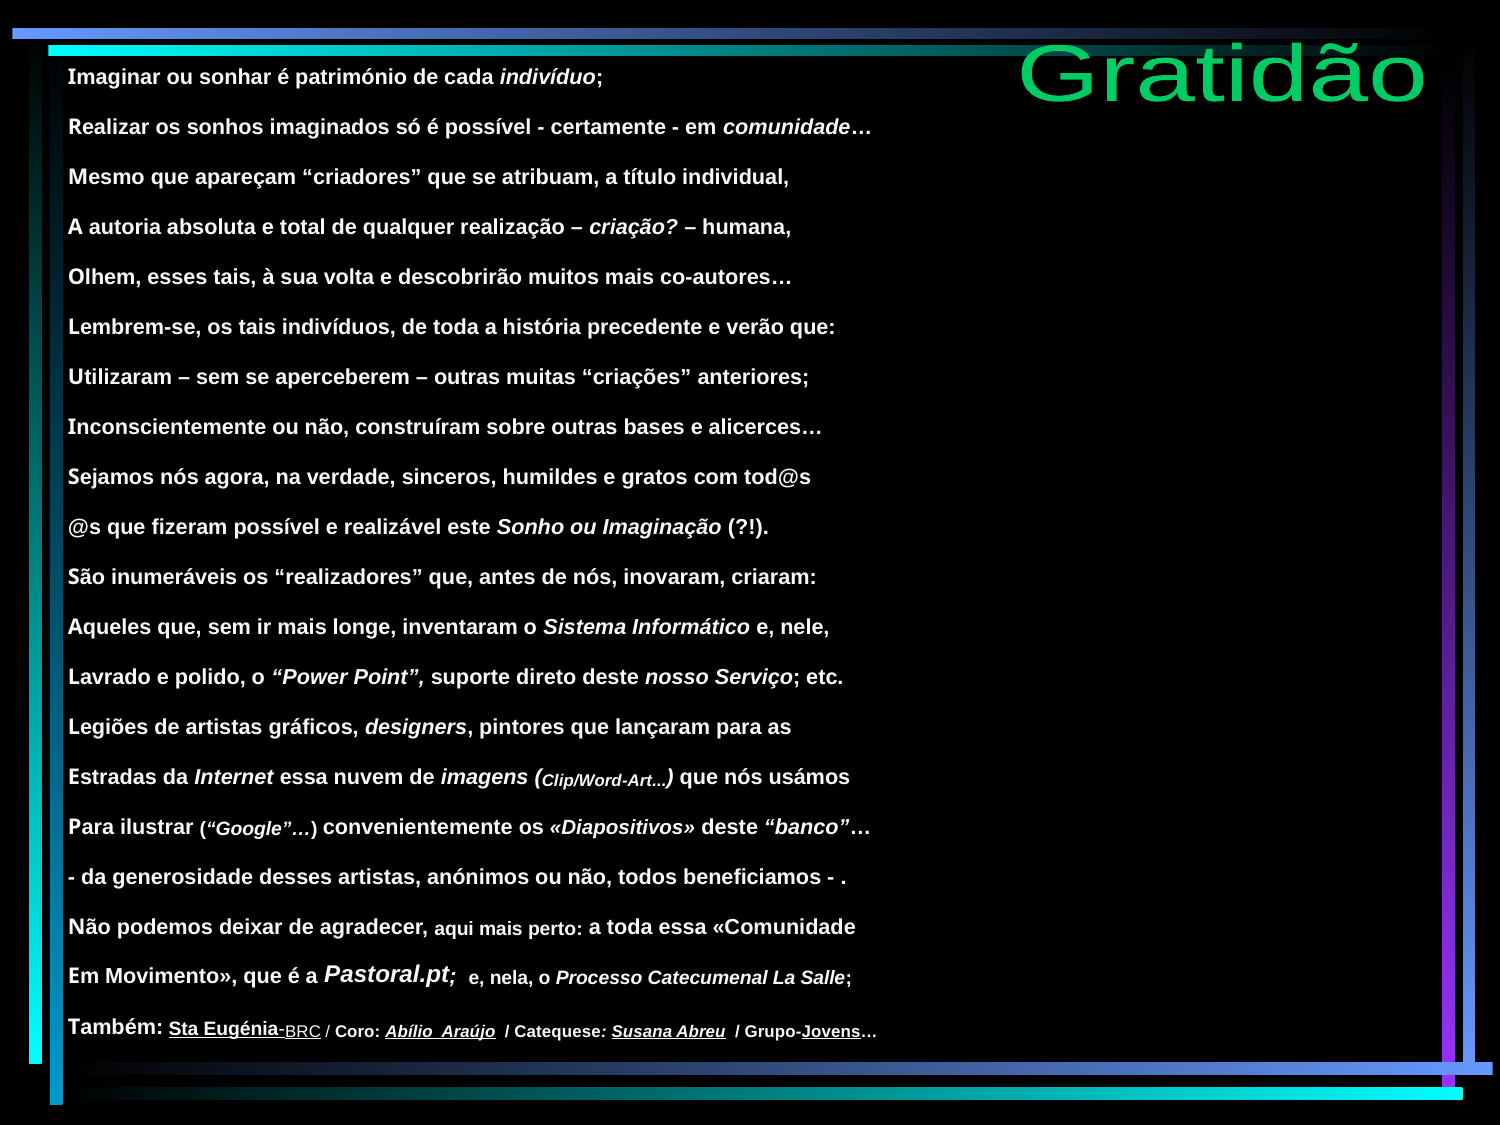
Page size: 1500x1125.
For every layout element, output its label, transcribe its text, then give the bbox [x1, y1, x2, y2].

text_box Imaginar ou sonhar é património de cada indivíduo; Realizar os sonhos imaginados só é possível - certamente - em comunidade… Mesmo que apareçam “criadores” que se atribuam, a título individual, A autoria absoluta e total de qualquer realização – criação? – humana, Olhem, esses tais, à sua volta e descobrirão muitos mais co-autores… Lembrem-se, os tais indivíduos, de toda a história precedente e verão que: Utilizaram – sem se aperceberem – outras muitas “criações” anteriores; Inconscientemente ou não, construíram sobre outras bases e alicerces… Sejamos nós agora, na verdade, sinceros, humildes e gratos com tod@s @s que fizeram possível e realizável este Sonho ou Imaginação (?!). São inumeráveis os “realizadores” que, antes de nós, inovaram, criaram: Aqueles que, sem ir mais longe, inventaram o Sistema Informático e, nele, Lavrado e polido, o “Power Point”, suporte direto deste nosso Serviço; etc. Legiões de artistas gráficos, designers, pintores que lançaram para as Estradas da Internet essa nuvem de imagens (Clip/Word-Art...) que nós usámos Para ilustrar (“Google”…) convenientemente os «Diapositivos» deste “banco”… - da generosidade desses artistas, anónimos ou não, todos beneficiamos - . Não podemos deixar de agradecer, aqui mais perto: a toda essa «Comunidade Em Movimento», que é a Pastoral.pt; e, nela, o Processo Catecumenal La Salle; Também: Sta Eugénia-BRC / Coro: Abílio Araújo / Catequese: Susana Abreu / Grupo-Jovens… [53, 66, 1483, 1061]
